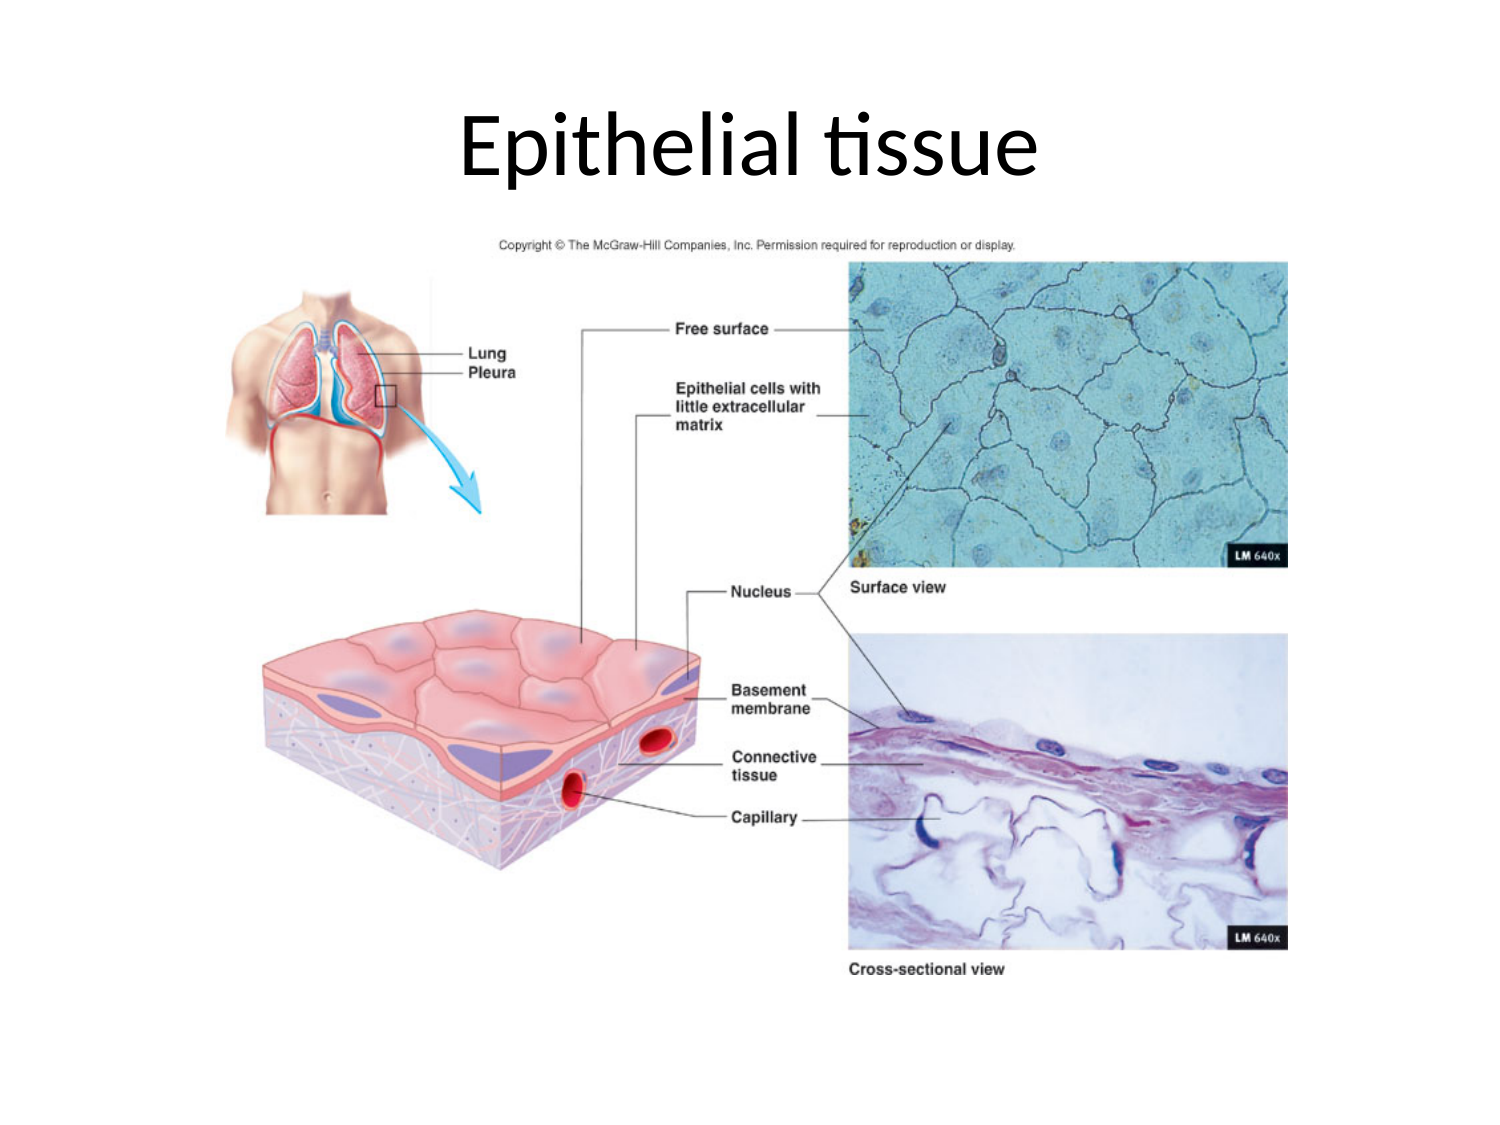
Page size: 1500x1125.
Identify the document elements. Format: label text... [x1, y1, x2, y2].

title Epithelial tissue [75, 45, 1425, 233]
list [224, 237, 1288, 976]
